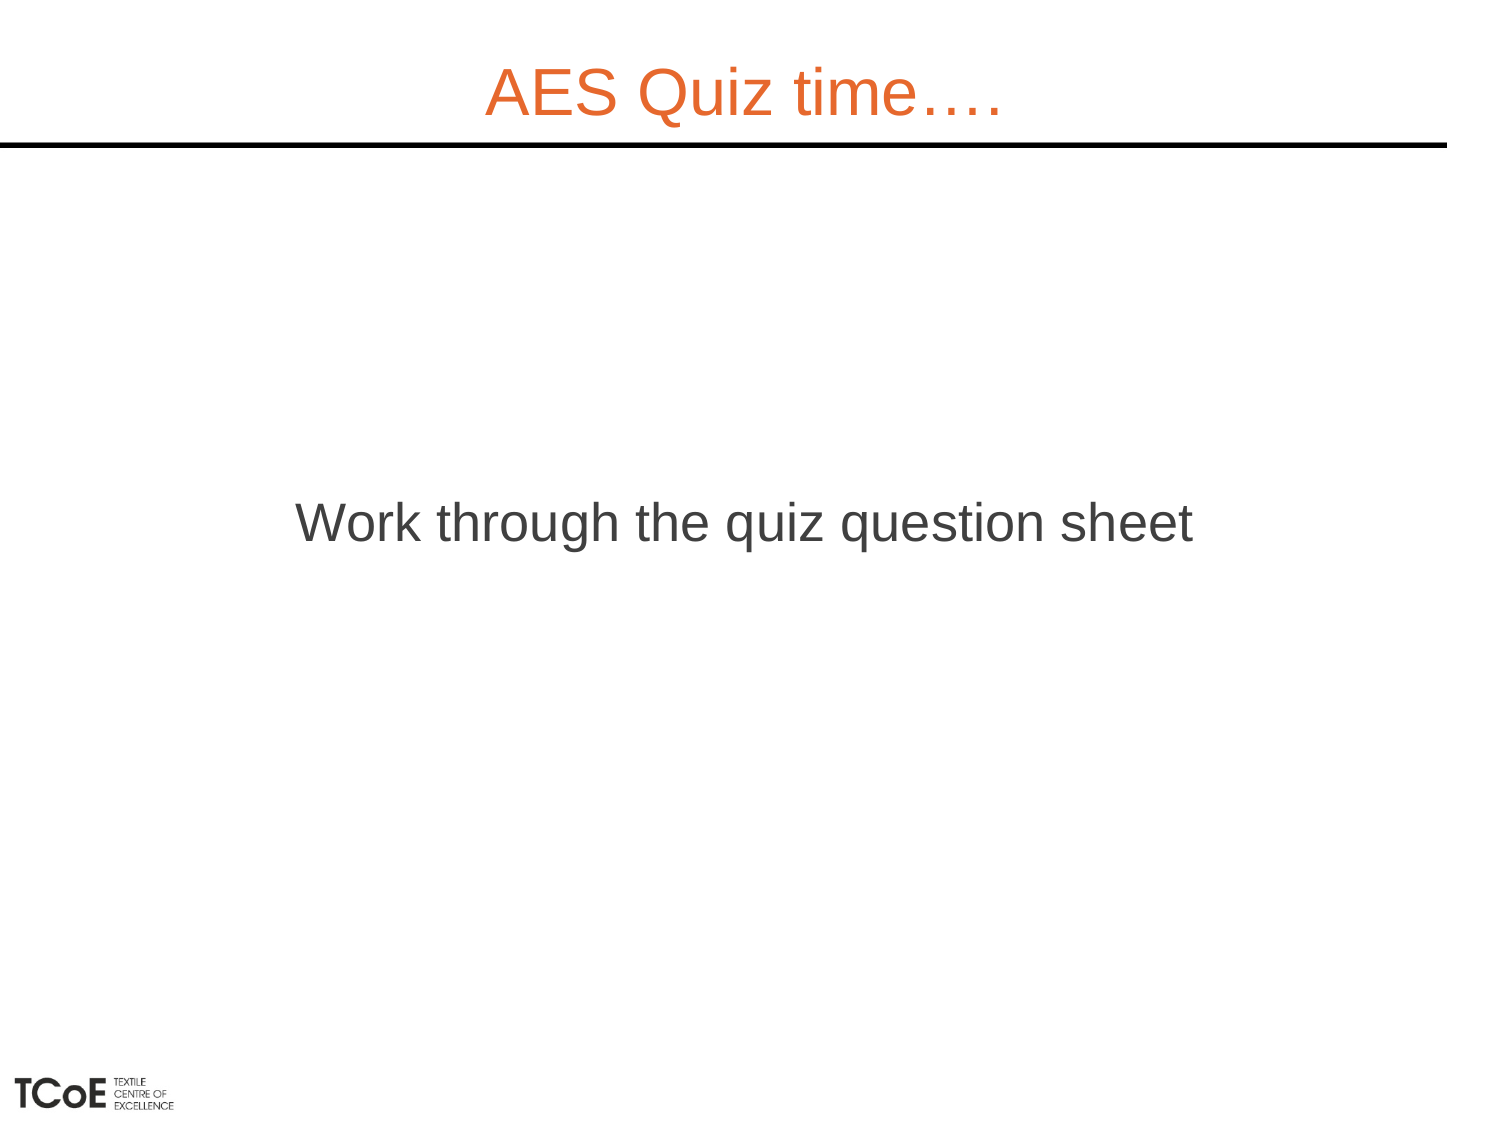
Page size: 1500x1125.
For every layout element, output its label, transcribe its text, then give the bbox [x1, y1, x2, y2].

list Work through the quiz question sheet [47, 202, 1444, 985]
picture [12, 1064, 191, 1115]
title AES Quiz time…. [47, 50, 1444, 143]
picture [0, 139, 1448, 152]
